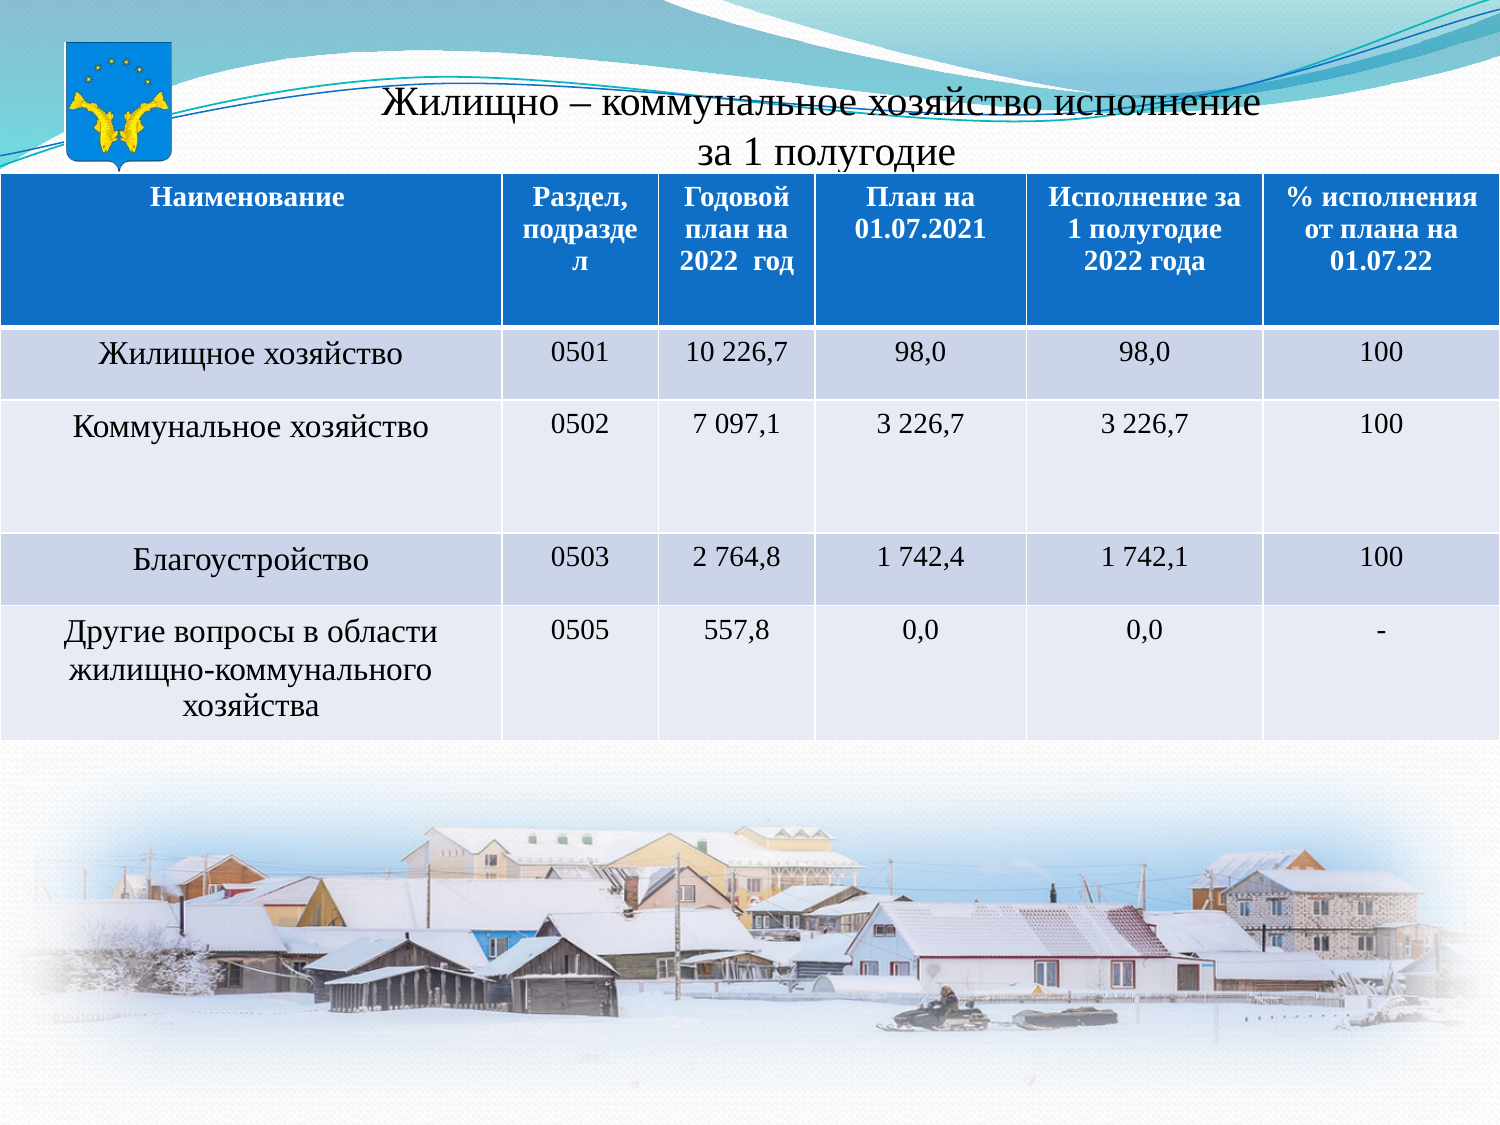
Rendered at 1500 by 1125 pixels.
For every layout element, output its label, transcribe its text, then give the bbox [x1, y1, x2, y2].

table_header План на 01.07.2021 [816, 174, 1026, 325]
table_cell 98,0 [1027, 330, 1262, 399]
table_cell Жилищное хозяйство [1, 330, 501, 399]
table_header Исполнение за 1 полугодие 2022 года [1027, 174, 1262, 325]
table_cell 1 742,1 [1027, 534, 1262, 605]
table_cell 98,0 [816, 330, 1026, 399]
table_cell 2 764,8 [659, 534, 814, 605]
picture [64, 42, 172, 173]
table_cell 3 226,7 [1027, 401, 1262, 532]
table_cell 1 742,4 [816, 534, 1026, 605]
table_cell Благоустройство [1, 534, 501, 605]
table_cell 0502 [503, 401, 658, 532]
table_header Раздел, подраздел [503, 174, 658, 325]
table_cell 0,0 [816, 606, 1026, 739]
table_cell 0501 [503, 330, 658, 399]
table_cell 0,0 [1027, 606, 1262, 739]
table_cell Другие вопросы в области жилищно-коммунального хозяйства [1, 606, 501, 739]
table_cell 7 097,1 [659, 401, 814, 532]
table_cell 10 226,7 [659, 330, 814, 399]
table_cell 0503 [503, 534, 658, 605]
table_cell Коммунальное хозяйство [1, 401, 501, 532]
table_cell 0505 [503, 606, 658, 739]
text_box Жилищно – коммунальное хозяйство исполнение за 1 полугодие [206, 66, 1447, 172]
picture [0, 739, 1500, 1125]
table_cell 3 226,7 [816, 401, 1026, 532]
table_cell - [1264, 606, 1499, 739]
table_header План на 01.07.2021 [59, 174, 176, 184]
table_cell 557,8 [659, 606, 814, 739]
table_cell 100 [1264, 330, 1499, 399]
table_header % исполнения от плана на 01.07.22 [1264, 174, 1499, 325]
table_header Годовой план на 2022 год [659, 174, 814, 325]
table_cell 100 [1264, 401, 1499, 532]
table_cell 100 [1264, 534, 1499, 605]
table_header Наименование [1, 174, 501, 325]
